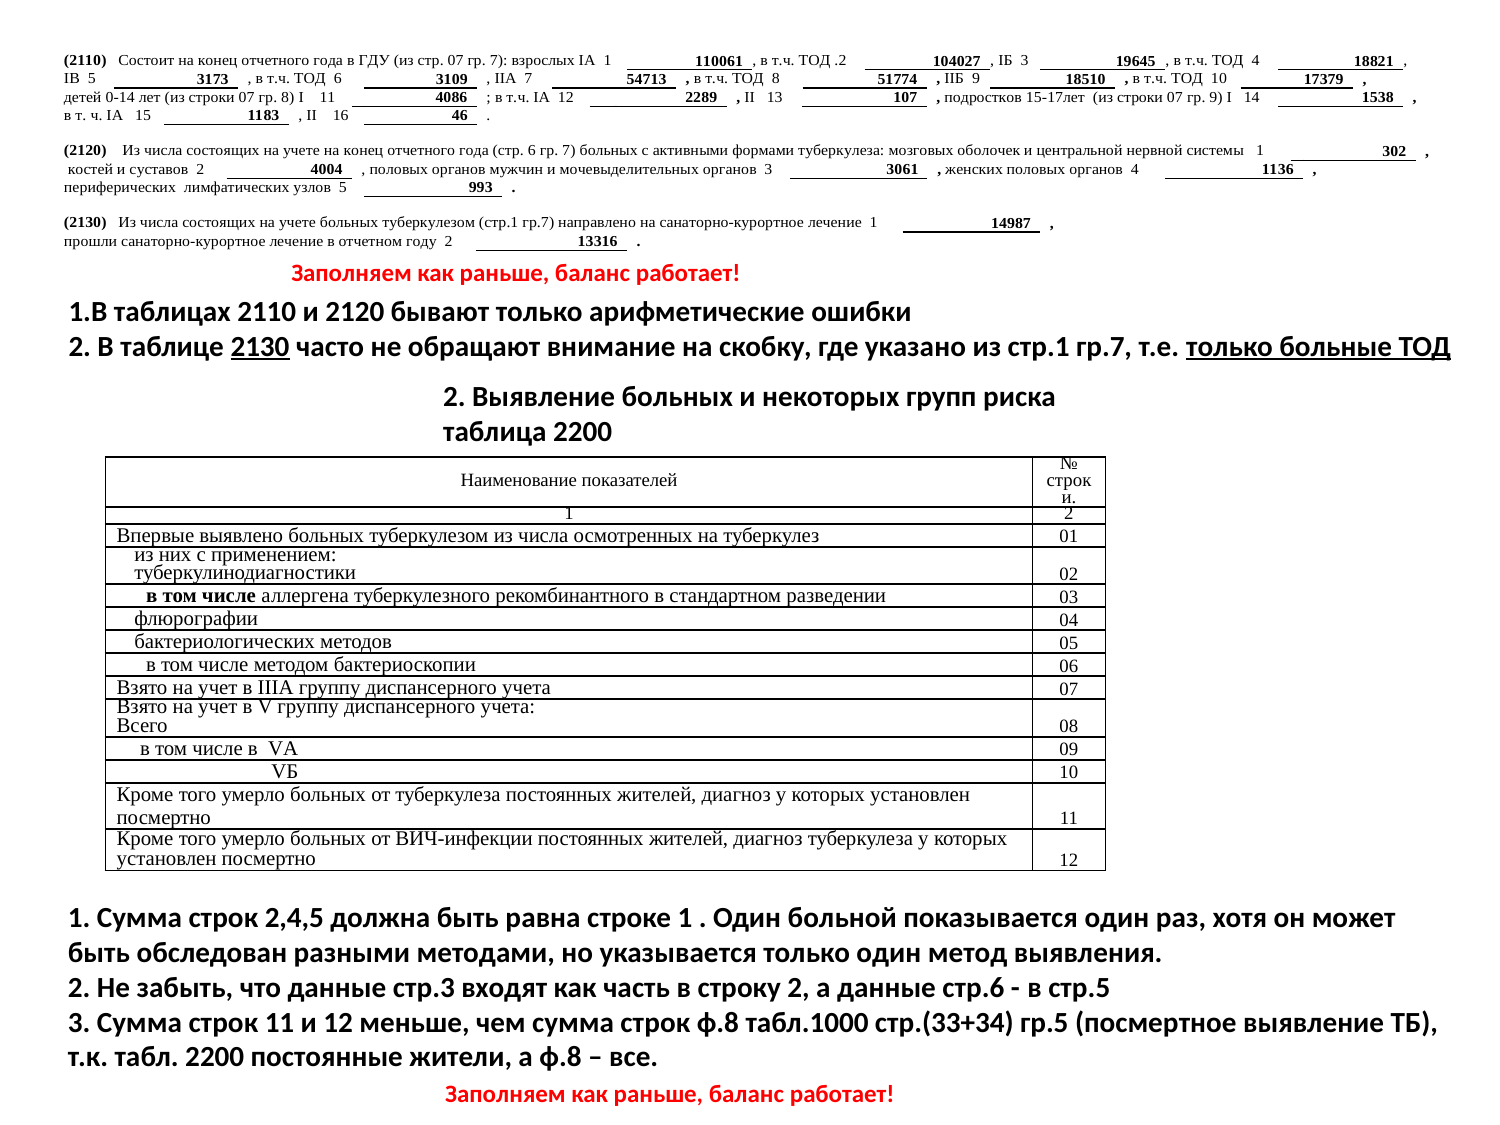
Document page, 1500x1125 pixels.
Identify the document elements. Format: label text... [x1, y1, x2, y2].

table_cell Взято на учет в V группу диспансерного учета: Всего [106, 700, 1032, 736]
table_header № строки. [1033, 458, 1105, 506]
text_box Заполняем как раньше, баланс работает! [276, 280, 774, 325]
text_box 2. Выявление больных и некоторых групп риска таблица 2200 [428, 370, 1072, 455]
table_cell в том числе методом бактериоскопии [106, 654, 1032, 675]
table_cell бактериологических методов [106, 631, 1032, 652]
table_cell 11 [1033, 784, 1105, 828]
table_cell 04 [1033, 608, 1105, 629]
table_cell Впервые выявлено больных туберкулезом из числа осмотренных на туберкулез [106, 525, 1032, 546]
table_header Наименование показателей [106, 458, 1032, 506]
table_cell 02 [1033, 548, 1105, 583]
table_cell флюрографии [106, 608, 1032, 629]
table_cell 05 [1033, 631, 1105, 652]
table_cell Кроме того умерло больных от ВИЧ-инфекции постоянных жителей, диагноз туберкулеза у которых установлен посмертно [106, 830, 1032, 870]
text_box Заполняем как раньше, баланс работает! [430, 1070, 928, 1125]
table_cell из них с применением: туберкулинодиагностики [106, 548, 1032, 583]
table_cell 08 [1033, 700, 1105, 736]
table_cell 2 [1033, 508, 1105, 523]
table_cell в том числе аллергена туберкулезного рекомбинантного в стандартном разведении [106, 585, 1032, 606]
table_cell 09 [1033, 738, 1105, 759]
table_cell 03 [1033, 585, 1105, 606]
table_cell в том числе в VА [106, 738, 1032, 759]
table_cell 06 [1033, 654, 1105, 675]
table_cell 10 [1033, 761, 1105, 782]
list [52, 46, 1468, 272]
table_cell Кроме того умерло больных от туберкулеза постоянных жителей, диагноз у которых установлен посмертно [106, 784, 1032, 828]
table_cell Взято на учет в IIIА группу диспансерного учета [106, 677, 1032, 698]
text_box 1. Сумма строк 2,4,5 должна быть равна строке 1 . Один больной показывается один раз, хотя он может быть обследован разными методами, но указывается только один метод выявления. 2. Не забыть, что данные стр.3 входят как часть в строку 2, а данные стр.6 - в стр.5 3. Сумма строк 11 и 12 меньше, чем сумма строк ф.8 табл.1000 стр.(33+34) гр.5 (посмертное выявление ТБ), т.к. табл. 2200 постоянные жители, а ф.8 – все. [53, 890, 1471, 1116]
table_cell VБ [106, 761, 1032, 782]
table_cell 01 [1033, 525, 1105, 546]
table_cell 1 [106, 508, 1032, 523]
table_cell 07 [1033, 677, 1105, 698]
table_cell 12 [1033, 830, 1105, 870]
text_box 1.В таблицах 2110 и 2120 бывают только арифметические ошибки 2. В таблице 2130 часто не обращают внимание на скобку, где указано из стр.1 гр.7, т.е. только больные ТОД [53, 284, 1467, 370]
